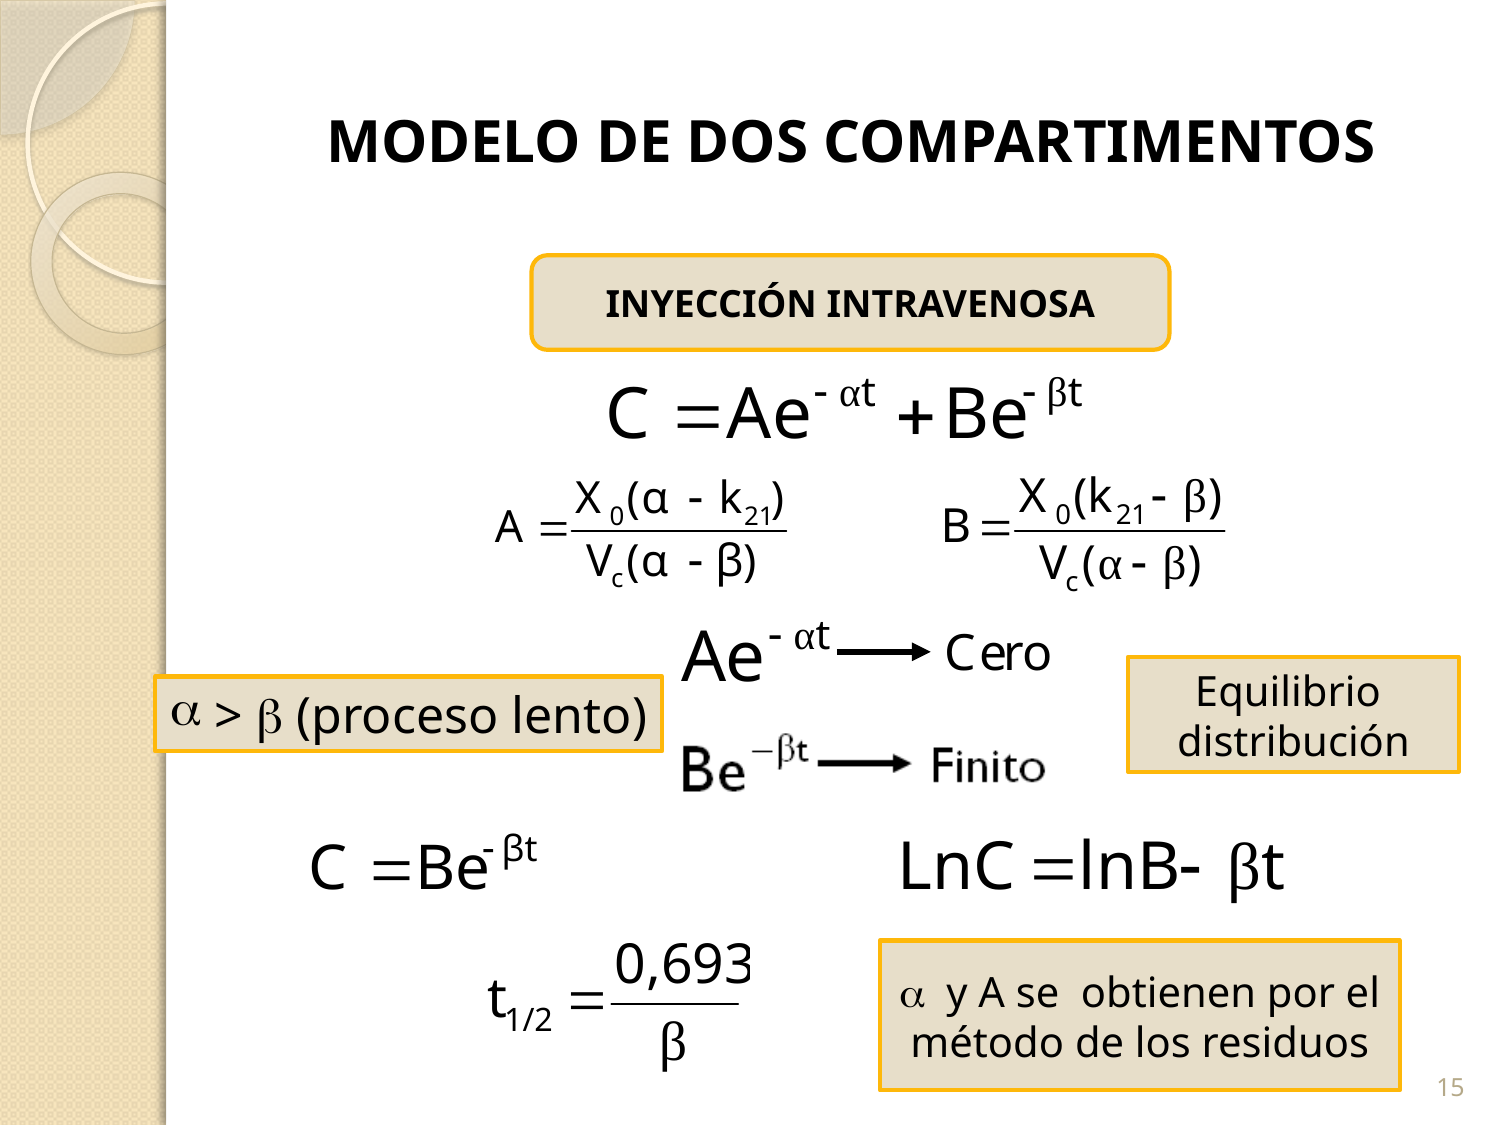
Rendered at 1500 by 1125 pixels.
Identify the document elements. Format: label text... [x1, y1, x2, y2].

picture [668, 603, 1081, 699]
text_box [300, 822, 565, 906]
text_box INYECCIÓN INTRAVENOSA [529, 253, 1172, 352]
slide_number 15 [1413, 1034, 1488, 1113]
text_box a y A se obtienen por el método de los residuos [878, 938, 1402, 1092]
picture [671, 718, 1078, 810]
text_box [596, 361, 1099, 457]
text_box Equilibrio distribución [1126, 655, 1461, 774]
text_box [891, 827, 1297, 918]
title MODELO DE DOS COMPARTIMENTOS [235, 45, 1466, 233]
text_box >  (proceso lento) [153, 674, 664, 753]
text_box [936, 467, 1235, 602]
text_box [478, 930, 751, 1083]
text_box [487, 471, 798, 598]
